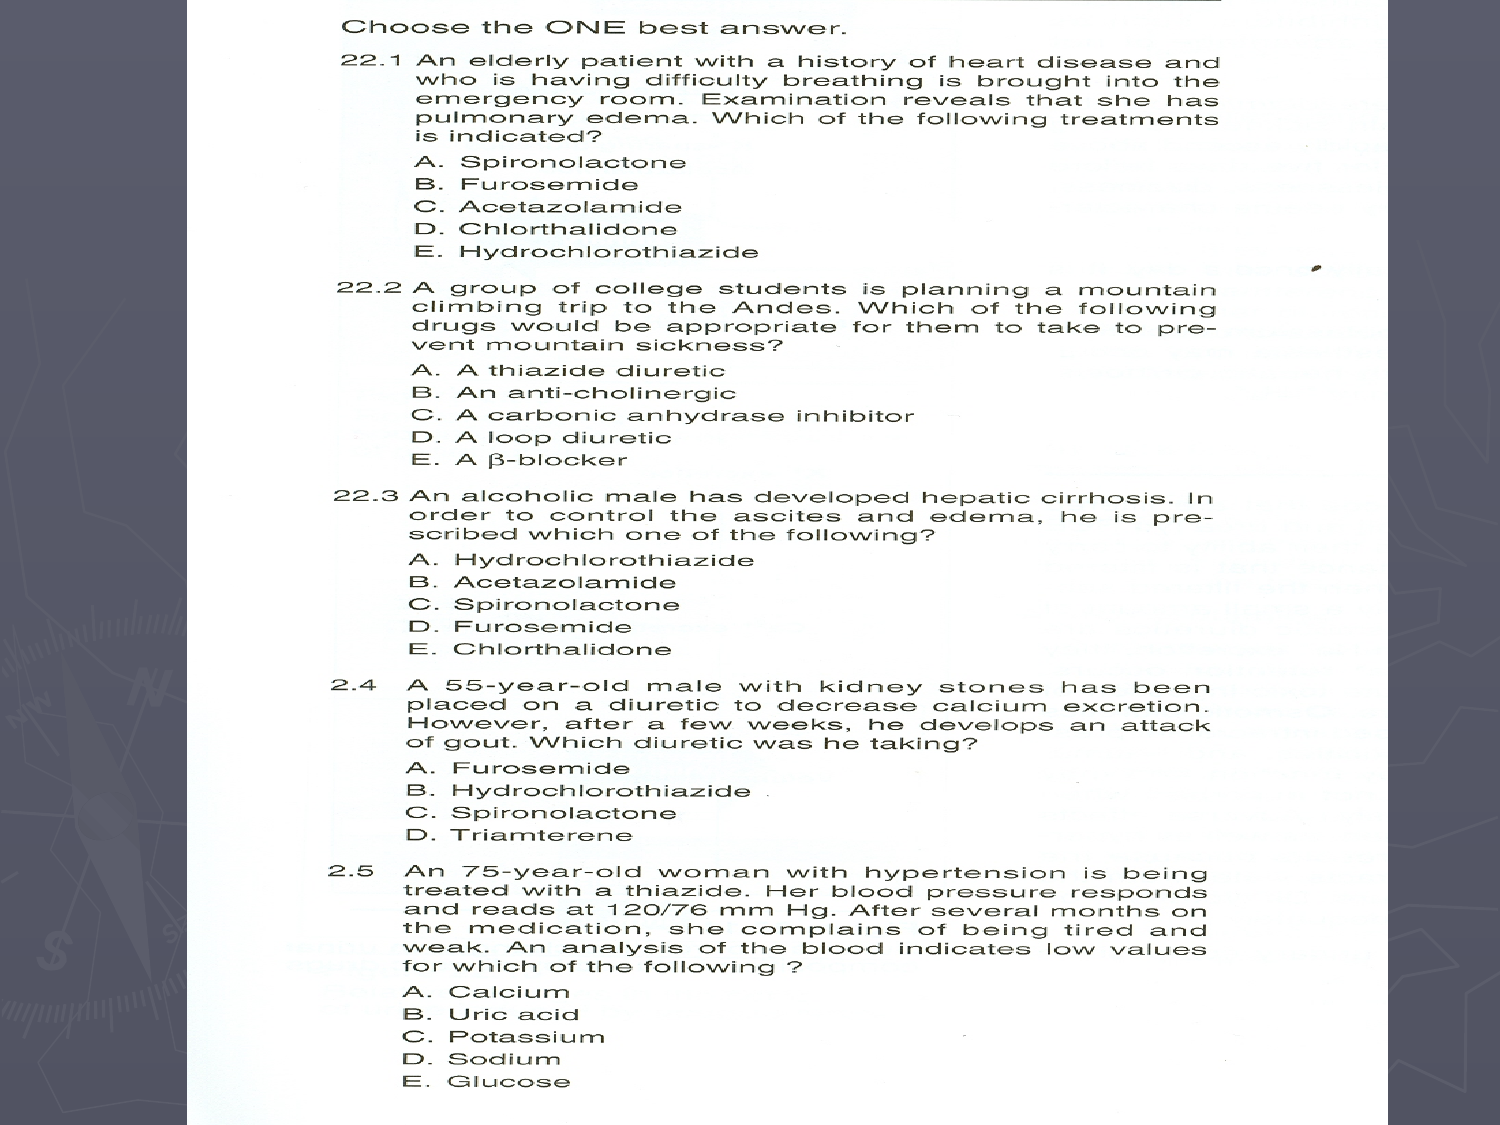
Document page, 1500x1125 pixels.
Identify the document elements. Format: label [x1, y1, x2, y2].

picture [187, 0, 1388, 1125]
